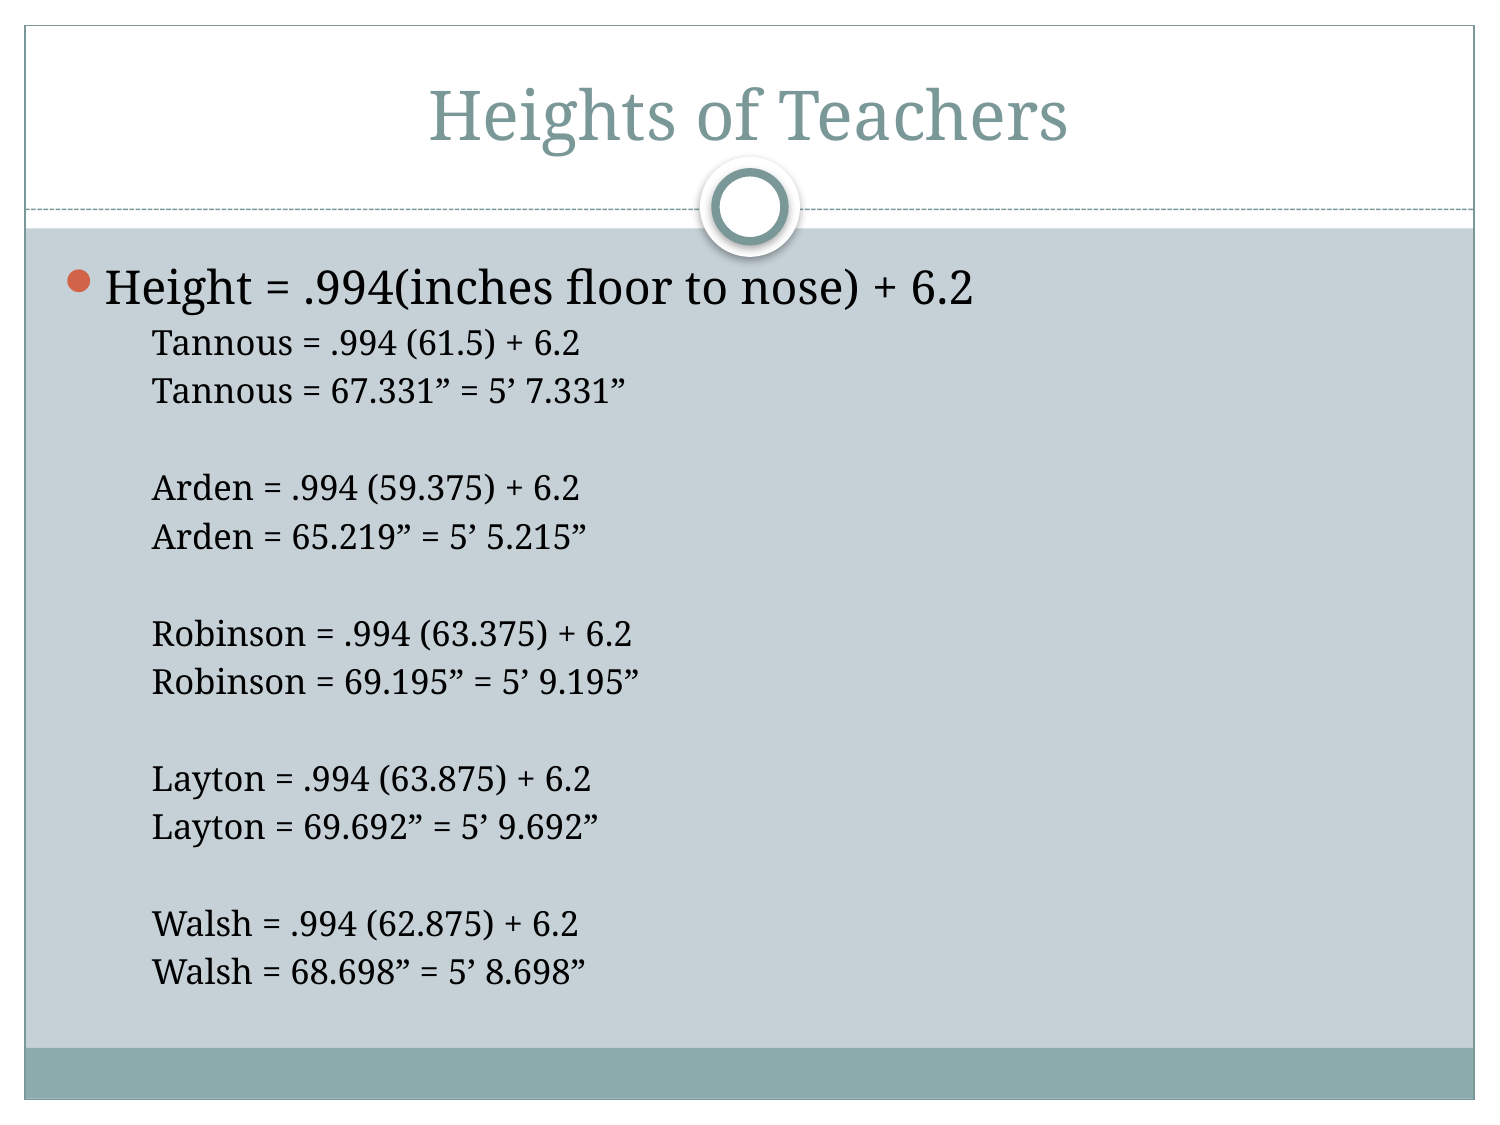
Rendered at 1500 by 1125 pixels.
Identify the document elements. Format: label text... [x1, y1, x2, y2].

title Heights of Teachers [49, 37, 1450, 162]
list Height = .994(inches floor to nose) + 6.2 Tannous = .994 (61.5) + 6.2 Tannous = 67.331” = 5’ 7.331” Arden = .994 (59.375) + 6.2 Arden = 65.219” = 5’ 5.215” Robinson = .994 (63.375) + 6.2 Robinson = 69.195” = 5’ 9.195” Layton = .994 (63.875) + 6.2 Layton = 69.692” = 5’ 9.692” Walsh = .994 (62.875) + 6.2 Walsh = 68.698” = 5’ 8.698” [49, 250, 1445, 1001]
